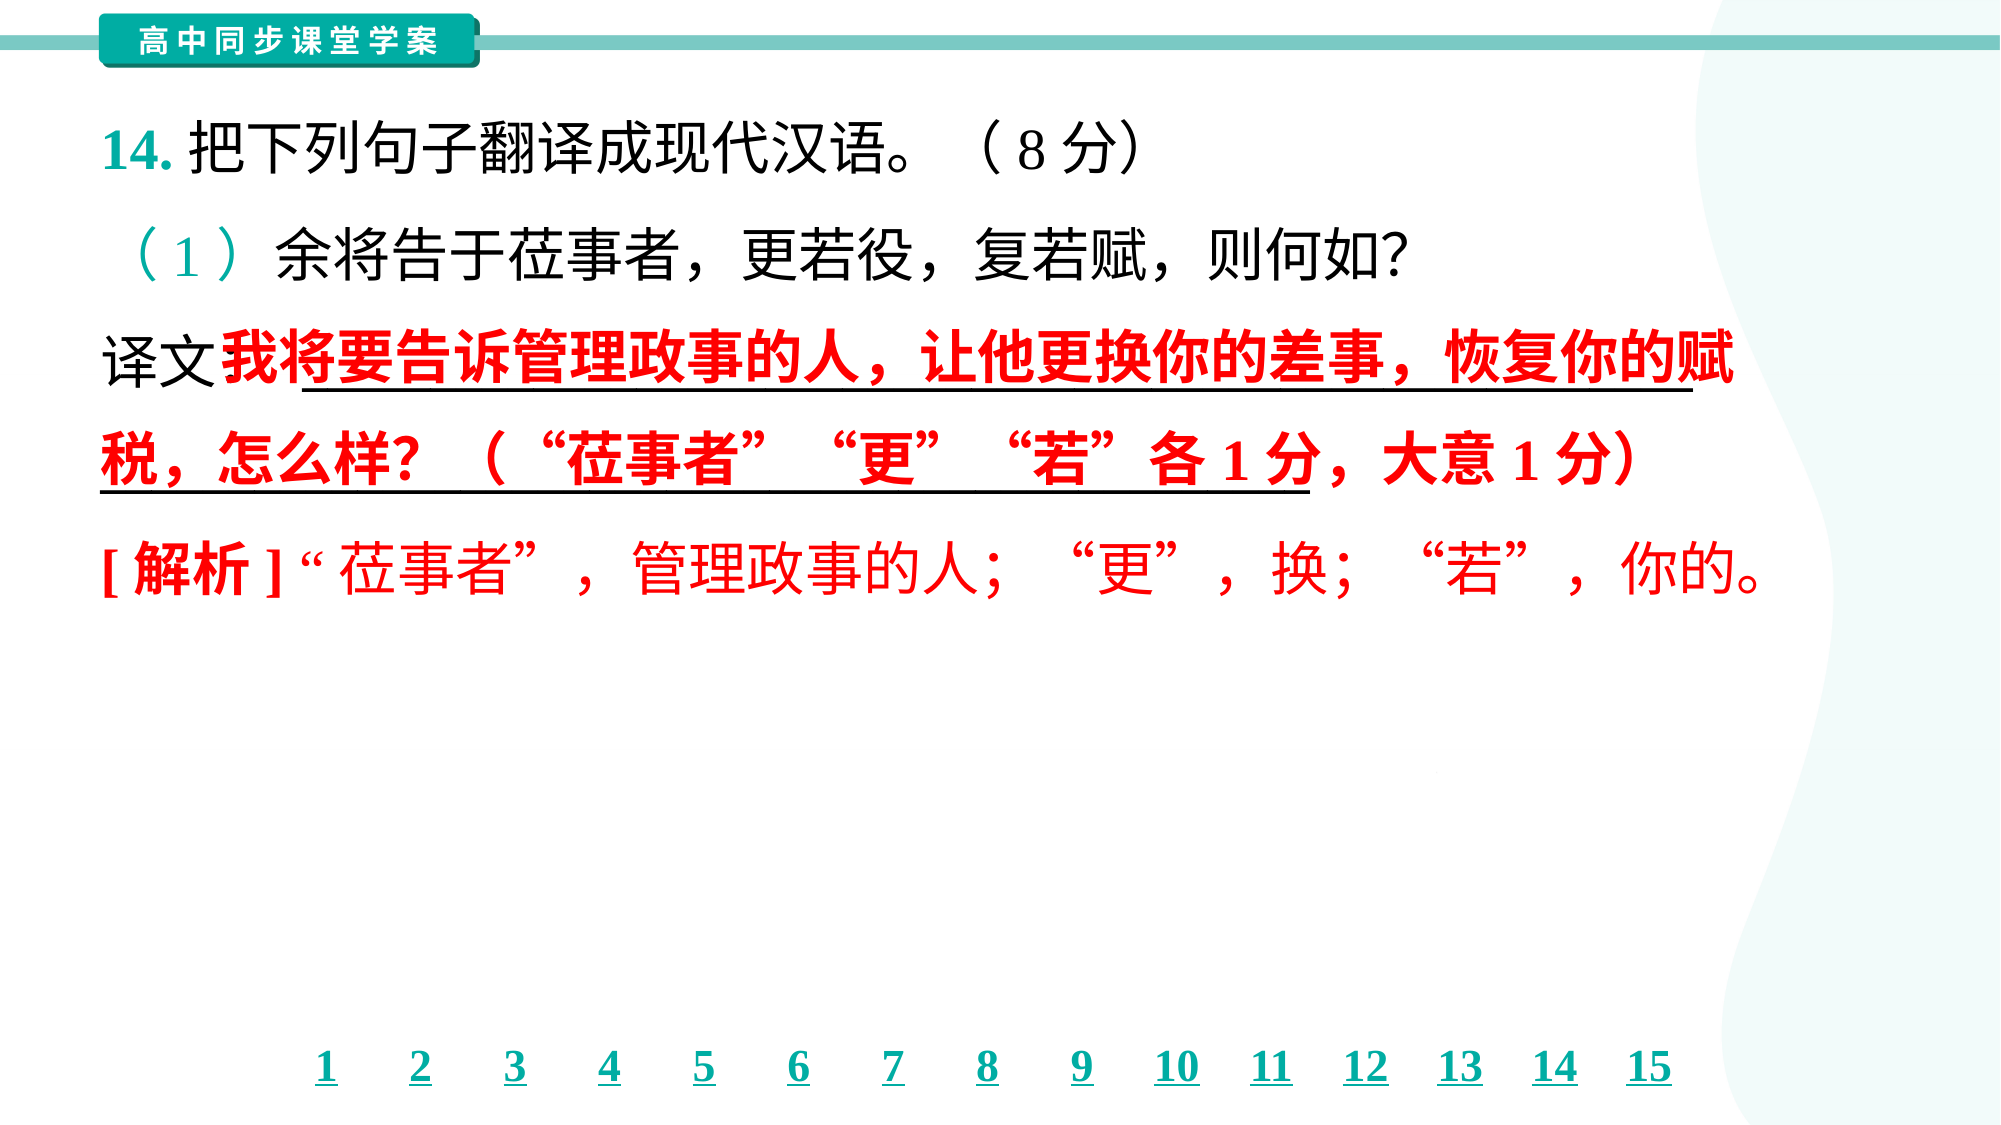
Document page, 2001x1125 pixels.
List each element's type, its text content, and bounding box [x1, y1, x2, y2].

picture [0, 0, 2000, 1125]
text_box （1）余将告于莅事者，更若役，复若赋，则何如？ 译文： ______________________________________________________ _______________________________________________ [100, 481, 1899, 486]
text_box （1）余将告于莅事者，更若役，复若赋，则何如？ 译文： ______________________________________________________ _______________________________________________ [100, 182, 1899, 283]
text_box [解析] “莅事者”，管理政事的人；“更”，换；“若”，你的。 [100, 497, 1899, 590]
text_box 我将要告诉管理政事的人，让他更换你的差事，恢复你的赋 税，怎么样？（“莅事者”“更”“若”各1分，大意1分） [100, 283, 1899, 481]
text_box 14.把下列句子翻译成现代汉语。（8分） [100, 76, 1899, 170]
